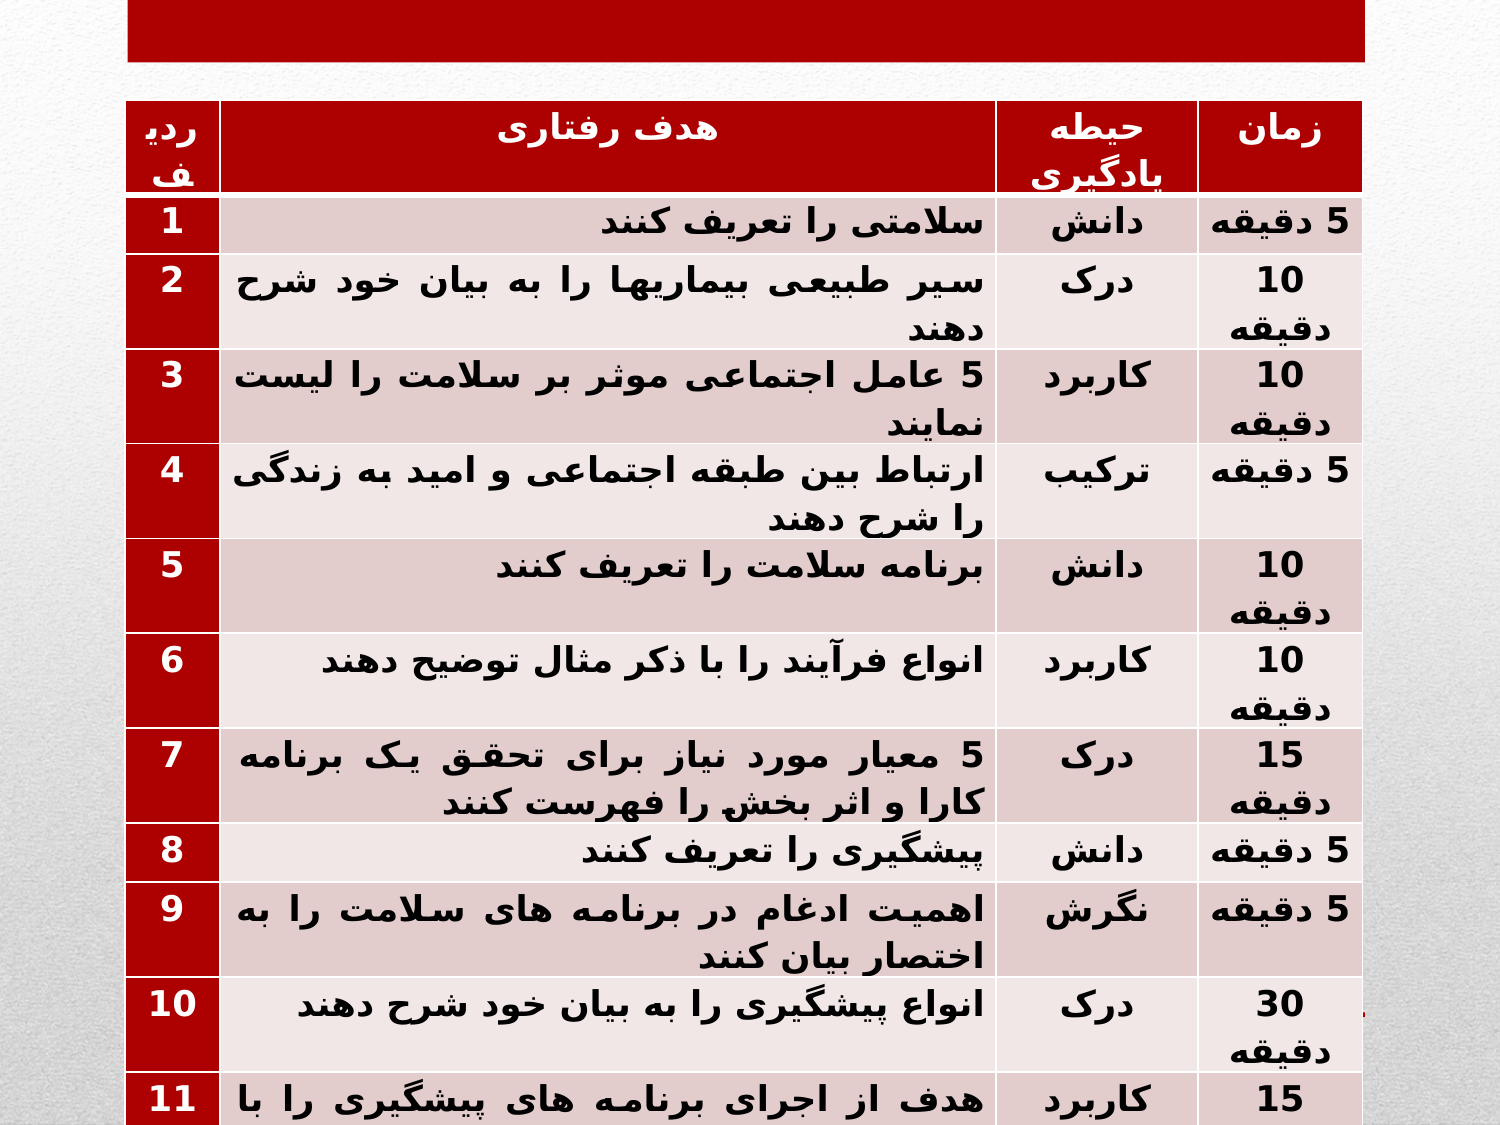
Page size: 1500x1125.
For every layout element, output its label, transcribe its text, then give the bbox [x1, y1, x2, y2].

table_cell 2 [126, 255, 219, 348]
table_header هدف رفتاری [221, 101, 995, 192]
table_header ردیف [126, 101, 219, 192]
table_cell 11 [126, 1073, 219, 1125]
table_cell دانش [997, 539, 1197, 632]
table_cell 30 دقیقه [1199, 978, 1362, 1071]
table_cell 5 [126, 539, 219, 632]
table_cell 15 دقیقه [1199, 729, 1362, 822]
table_cell 5 دقیقه [1199, 883, 1362, 976]
table_cell 10 دقیقه [1199, 255, 1362, 348]
table_cell دانش [997, 824, 1197, 881]
table_cell 7 [126, 729, 219, 822]
table_cell 10 دقیقه [1199, 634, 1362, 727]
table_cell کاربرد [997, 350, 1197, 443]
table_cell 5 عامل اجتماعی موثر بر سلامت را لیست نمایند [221, 350, 995, 443]
table_cell 9 [126, 883, 219, 976]
table_header حیطه یادگیری [997, 101, 1197, 192]
table_header زمان [1199, 101, 1362, 192]
table_cell 5 دقیقه [1199, 444, 1362, 538]
table_cell 5 معیار مورد نیاز برای تحقق یک برنامه کارا و اثر بخش را فهرست کنند [221, 729, 995, 822]
table_cell 8 [126, 824, 219, 881]
table_cell کاربرد [997, 634, 1197, 727]
table_cell نگرش [997, 883, 1197, 976]
table_cell انواع پیشگیری را به بیان خود شرح دهند [221, 978, 995, 1071]
table_cell 15 دقیقه [1199, 1073, 1362, 1125]
table_cell ارتباط بین طبقه اجتماعی و امید به زندگی را شرح دهند [221, 444, 995, 538]
table_cell هدف از اجرای برنامه های پیشگیری را با ذکر مثال بیان کنند [221, 1073, 995, 1125]
table_cell 10 دقیقه [1199, 539, 1362, 632]
table_cell 5 دقیقه [1199, 198, 1362, 253]
table_cell برنامه سلامت را تعریف کنند [221, 539, 995, 632]
table_cell اهمیت ادغام در برنامه های سلامت را به اختصار بیان کنند [221, 883, 995, 976]
table_cell درک [997, 729, 1197, 822]
table_cell 4 [126, 444, 219, 538]
table_cell سیر طبیعی بیماریها را به بیان خود شرح دهند [221, 255, 995, 348]
table_cell 10 [126, 978, 219, 1071]
table_cell 10 دقیقه [1199, 350, 1362, 443]
table_cell پیشگیری را تعریف کنند [221, 824, 995, 881]
table_cell درک [997, 255, 1197, 348]
table_cell سلامتی را تعریف کنند [221, 198, 995, 253]
table_cell دانش [997, 198, 1197, 253]
table_cell ترکیب [997, 444, 1197, 538]
table_cell کاربرد [997, 1073, 1197, 1125]
table_cell درک [997, 978, 1197, 1071]
table_cell 3 [126, 350, 219, 443]
table_cell 5 دقیقه [1199, 824, 1362, 881]
table_cell 6 [126, 634, 219, 727]
table_cell 1 [126, 198, 219, 253]
table_cell انواع فرآیند را با ذکر مثال توضیح دهند [221, 634, 995, 727]
